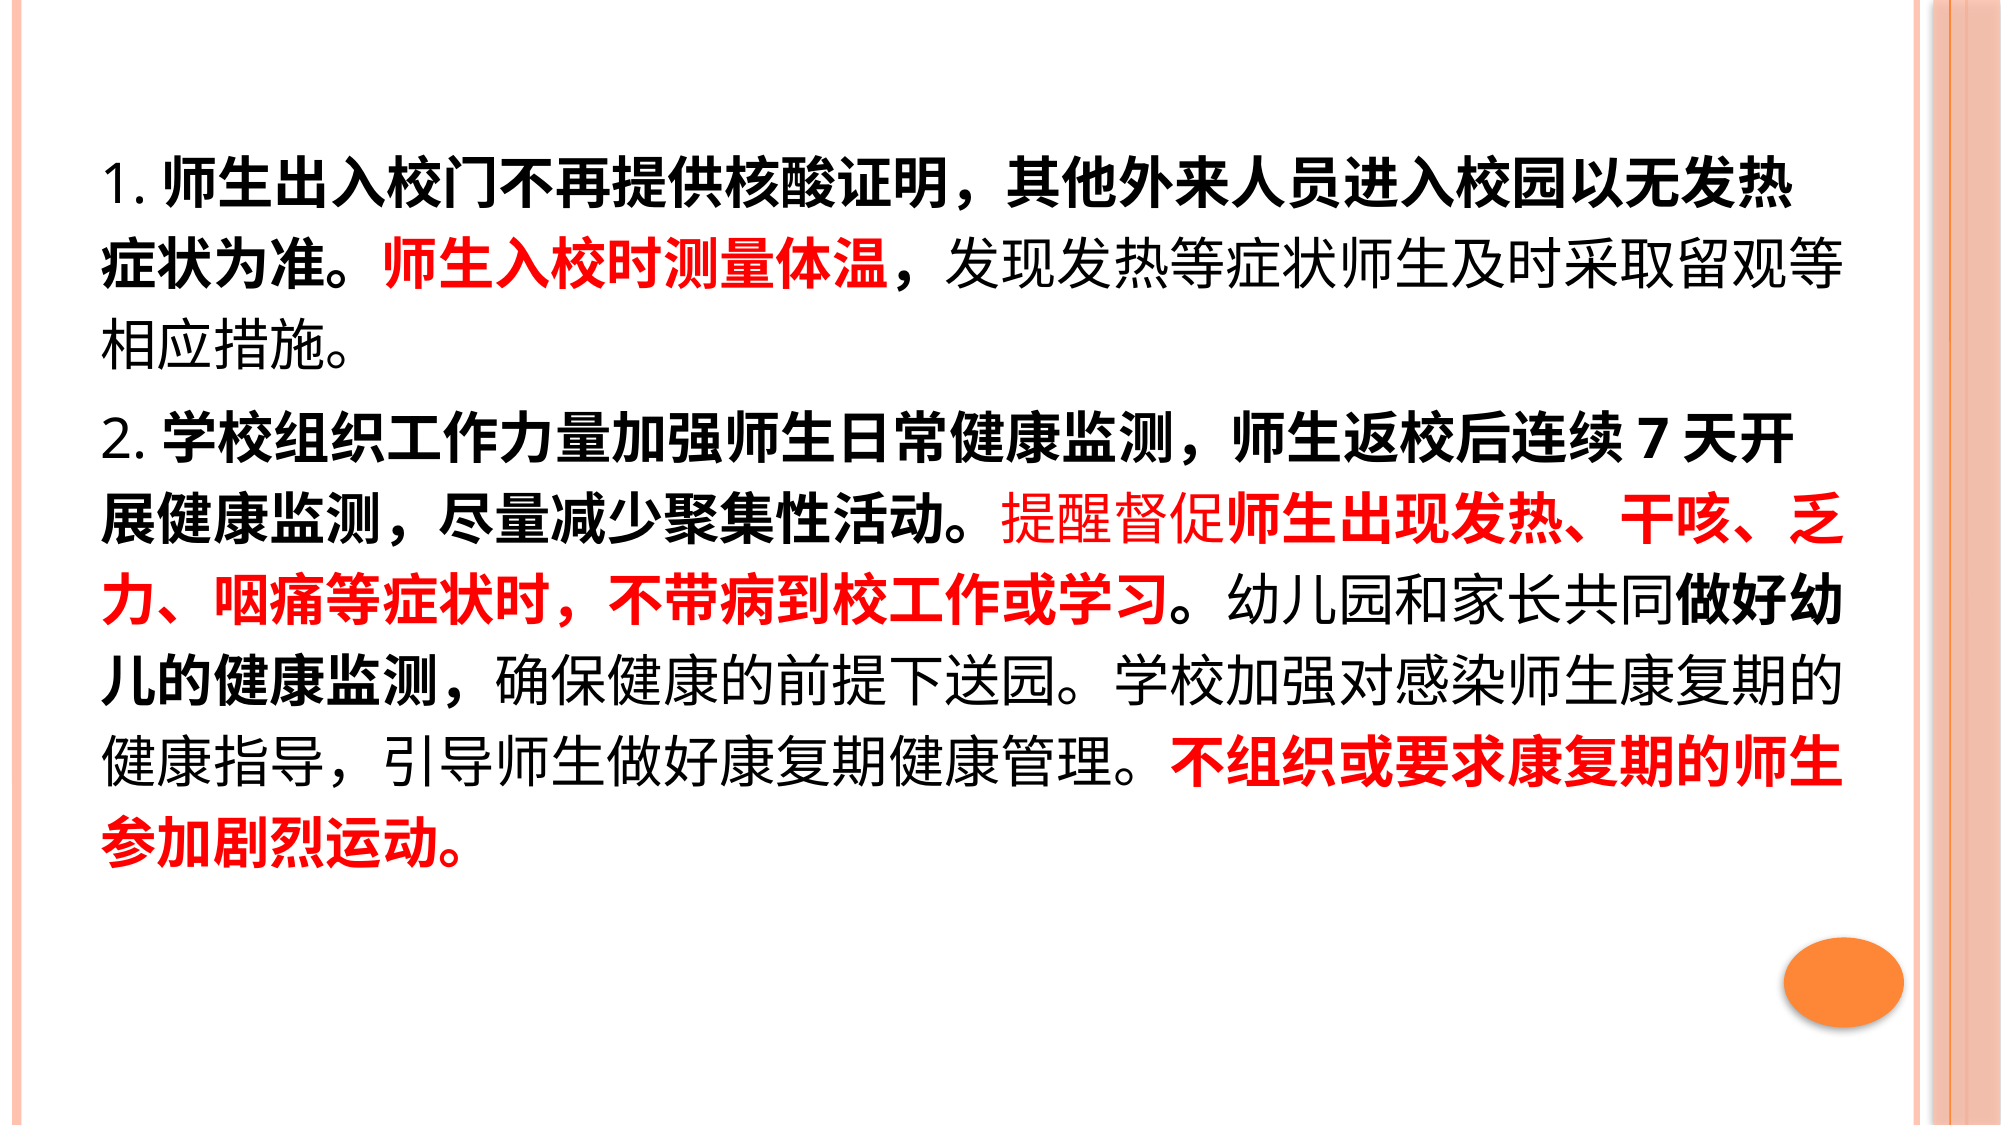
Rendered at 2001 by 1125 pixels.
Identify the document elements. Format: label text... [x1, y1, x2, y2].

list 1.师生出入校门不再提供核酸证明，其他外来人员进入校园以无发热症状为准。师生入校时测量体温，发现发热等症状师生及时采取留观等相应措施。 2.学校组织工作力量加强师生日常健康监测，师生返校后连续7天开展健康监测，尽量减少聚集性活动。提醒督促师生出现发热、干咳、乏力、咽痛等症状时，不带病到校工作或学习。幼儿园和家长共同做好幼儿的健康监测，确保健康的前提下送园。学校加强对感染师生康复期的健康指导，引导师生做好康复期健康管理。不组织或要求康复期的师生参加剧烈运动。 [85, 46, 1863, 1069]
